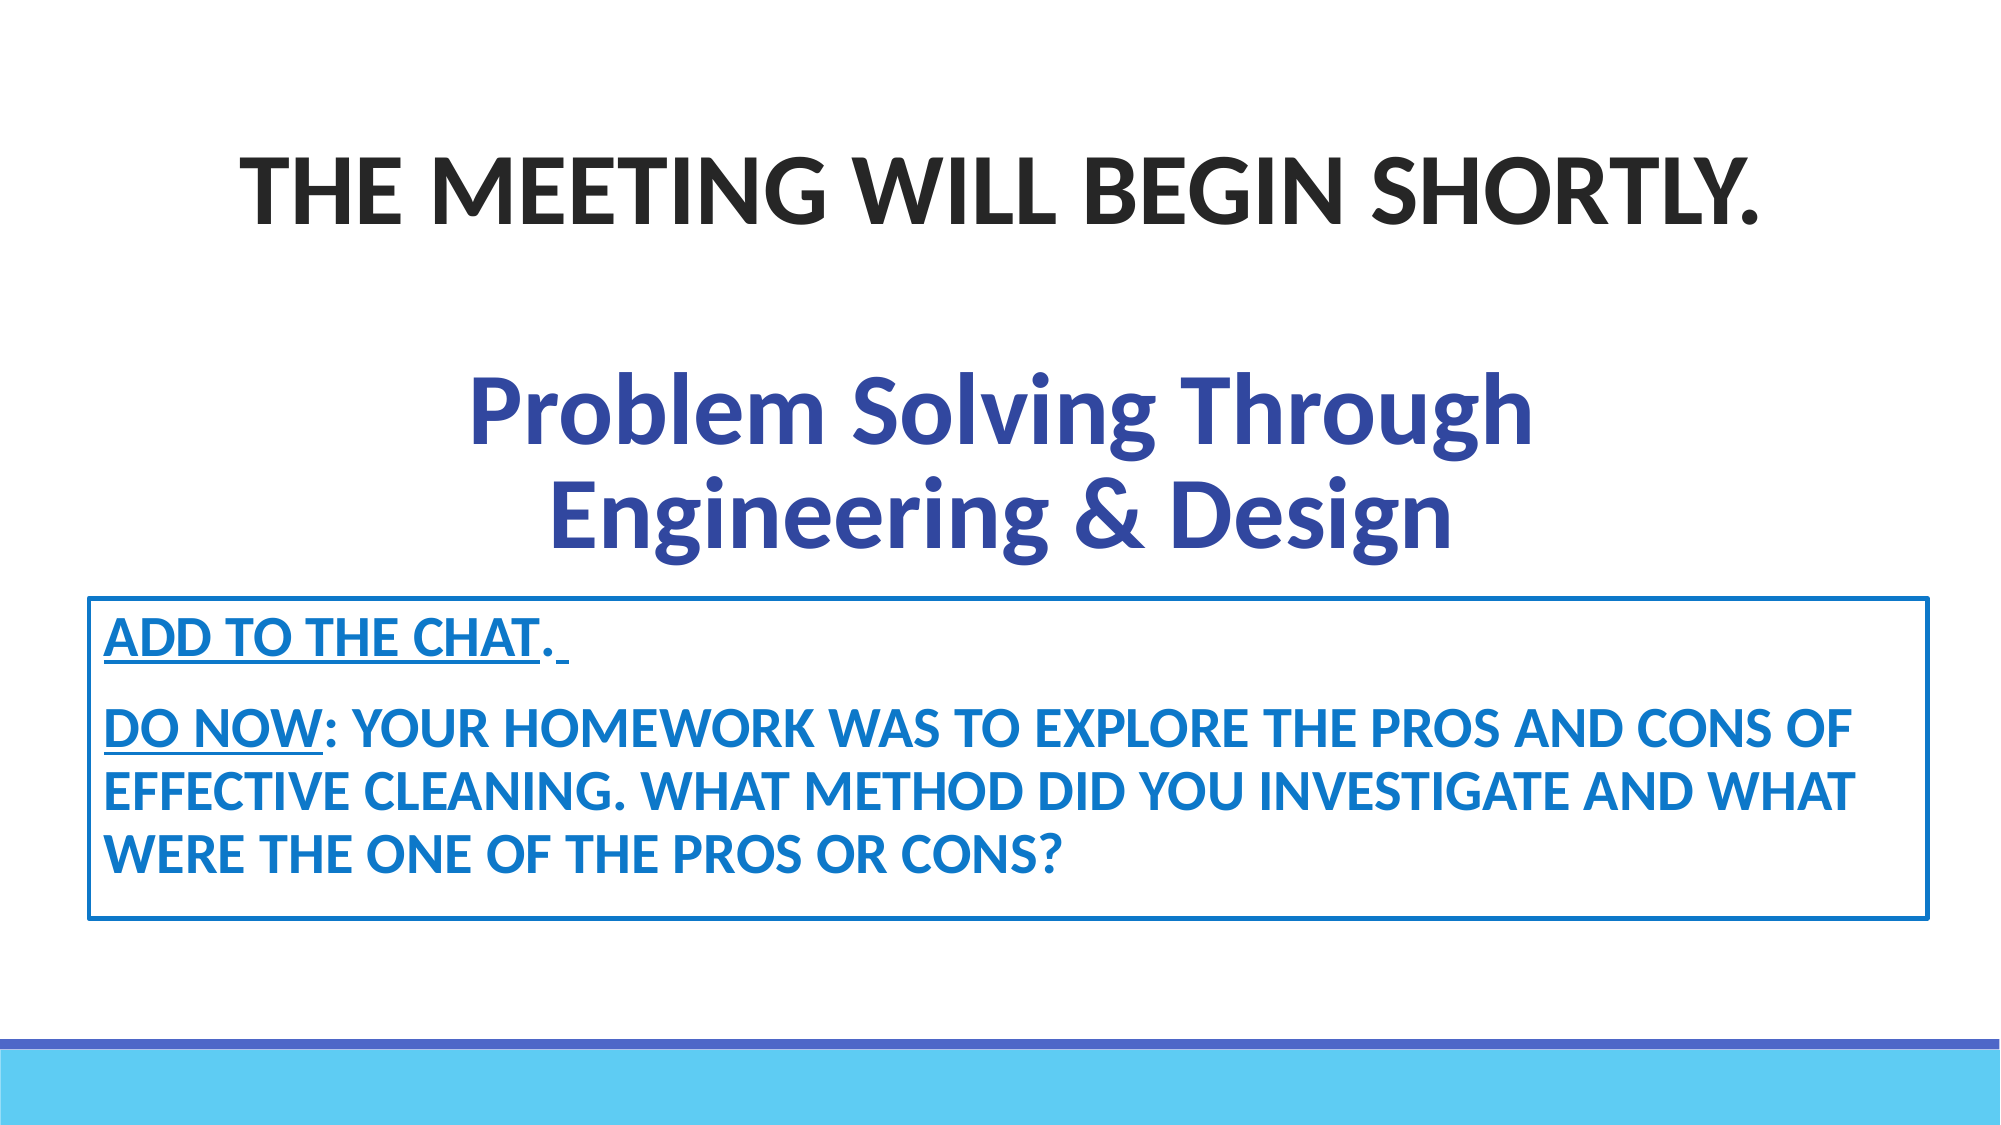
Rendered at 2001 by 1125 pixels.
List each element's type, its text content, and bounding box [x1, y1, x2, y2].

title THE MEETING WILL BEGIN SHORTLY. Problem Solving Through Engineering & Design [88, 124, 1916, 578]
subtitle ADD TO THE CHAT. DO NOW: YOUR HOMEWORK WAS TO EXPLORE THE PROS AND CONS OF EFFECTIVE CLEANING. WHAT METHOD DID YOU INVESTIGATE AND WHAT WERE THE ONE OF THE PROS OR CONS? [88, 598, 1928, 919]
